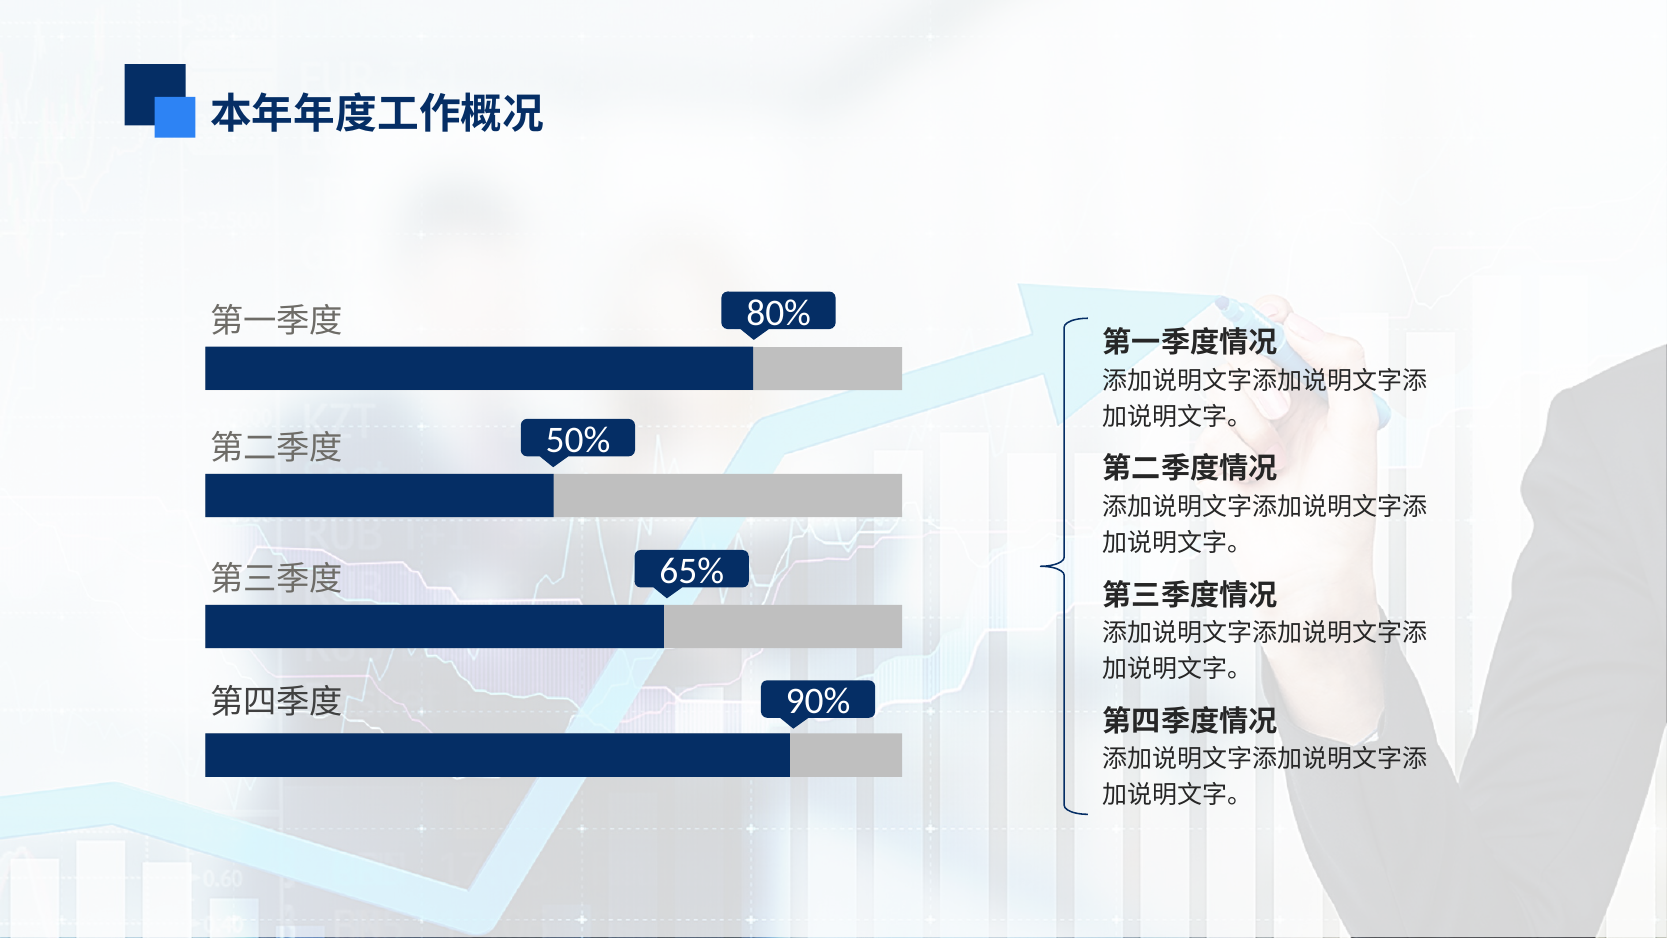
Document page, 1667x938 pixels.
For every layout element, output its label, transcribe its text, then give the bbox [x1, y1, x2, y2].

text_box 本年年度工作概况 [195, 78, 574, 144]
text_box [123, 62, 188, 127]
text_box 第三季度情况 添加说明文字添加说明文字添加说明文字。 [1087, 561, 1466, 687]
text_box [1039, 317, 1087, 816]
text_box 第二季度情况 添加说明文字添加说明文字添加说明文字。 [1087, 435, 1466, 561]
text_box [195, 291, 903, 391]
text_box [153, 95, 197, 140]
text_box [195, 549, 903, 649]
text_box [195, 672, 903, 778]
text_box 第四季度情况 添加说明文字添加说明文字添加说明文字。 [1087, 687, 1466, 823]
text_box 第一季度情况 添加说明文字添加说明文字添加说明文字。 [1087, 309, 1466, 435]
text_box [195, 418, 903, 518]
